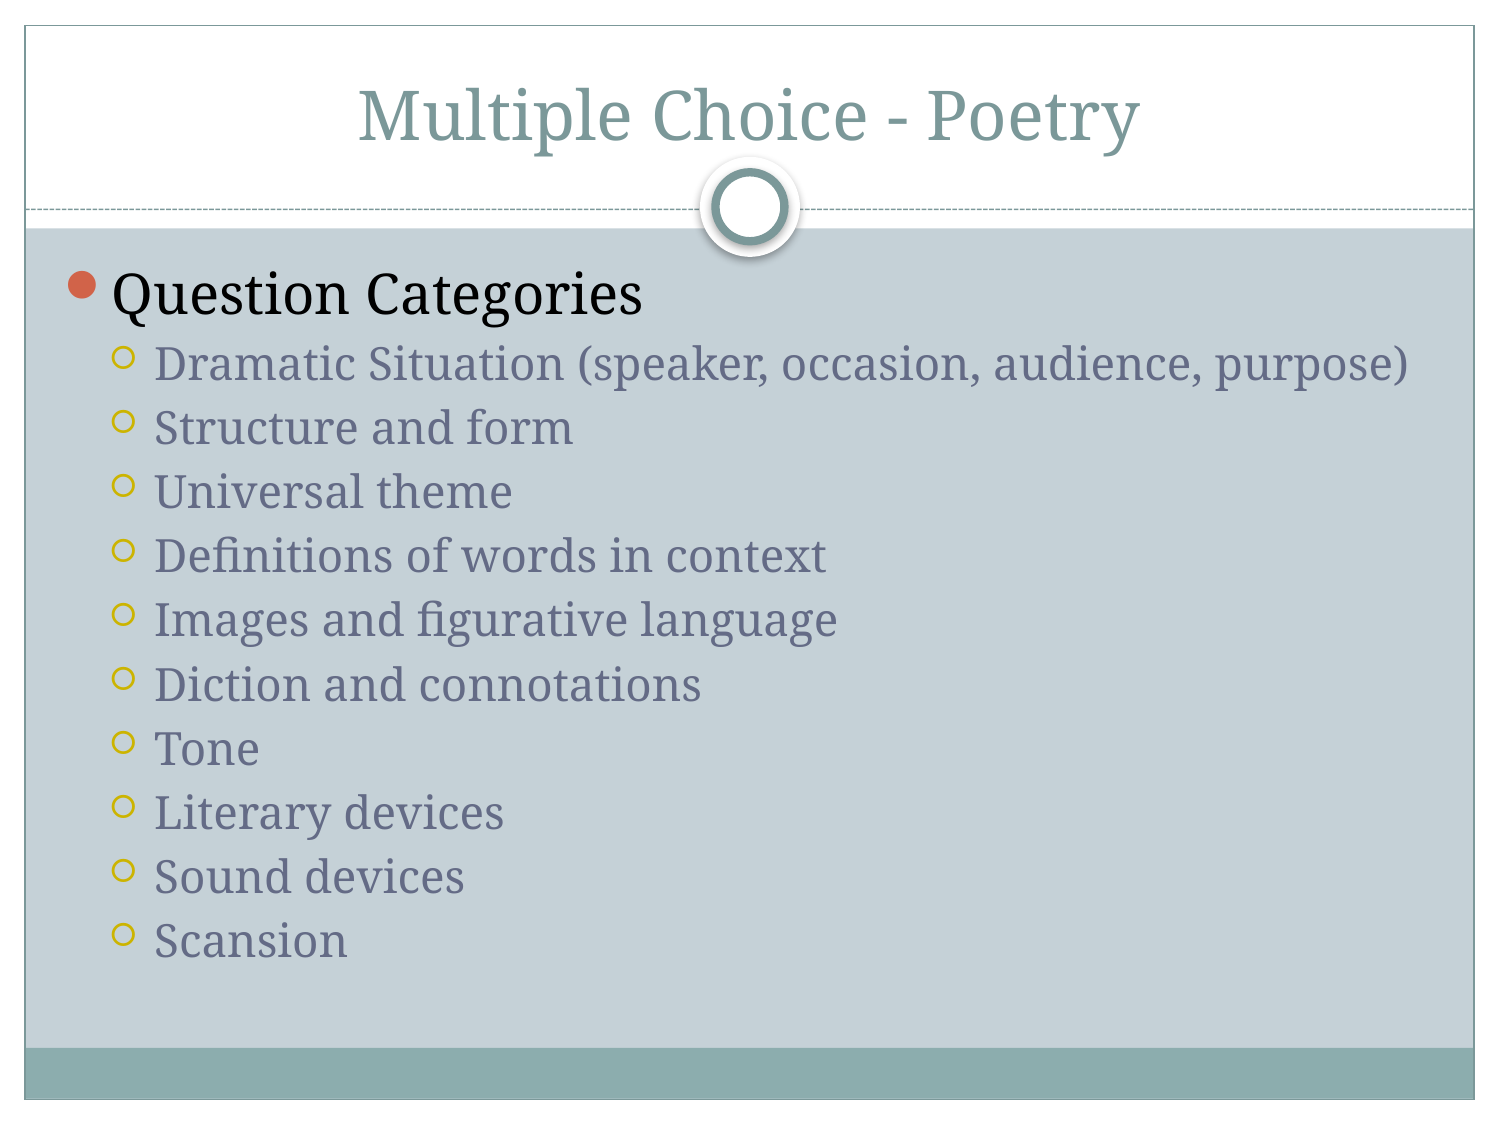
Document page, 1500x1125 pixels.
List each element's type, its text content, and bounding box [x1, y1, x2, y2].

title Multiple Choice - Poetry [49, 37, 1450, 162]
list Question Categories Dramatic Situation (speaker, occasion, audience, purpose) Structure and form Universal theme Definitions of words in context Images and figurative language Diction and connotations Tone Literary devices Sound devices Scansion [49, 250, 1445, 1001]
